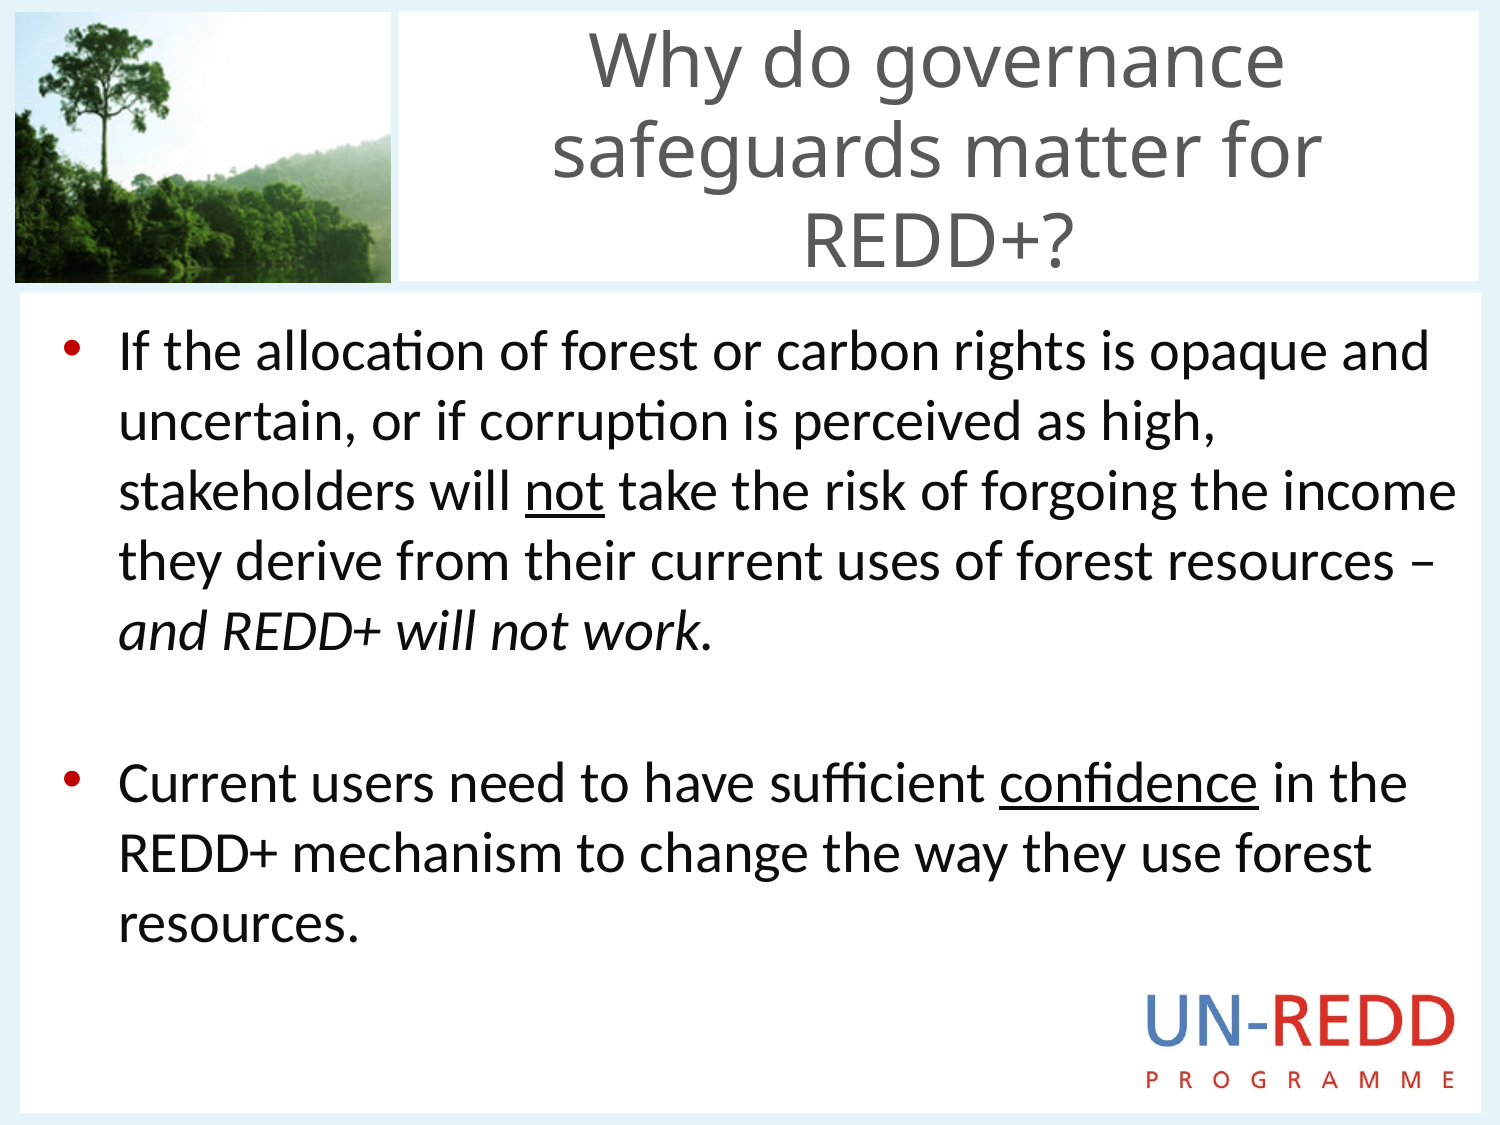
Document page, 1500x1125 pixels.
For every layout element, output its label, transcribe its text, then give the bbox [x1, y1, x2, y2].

picture [15, 12, 391, 283]
list If the allocation of forest or carbon rights is opaque and uncertain, or if corruption is perceived as high, stakeholders will not take the risk of forgoing the income they derive from their current uses of forest resources – and REDD+ will not work. Current users need to have sufficient confidence in the REDD+ mechanism to change the way they use forest resources. [46, 304, 1477, 1067]
title Why do governance safeguards matter for REDD+? [400, 21, 1475, 274]
picture [1127, 1067, 1463, 1106]
